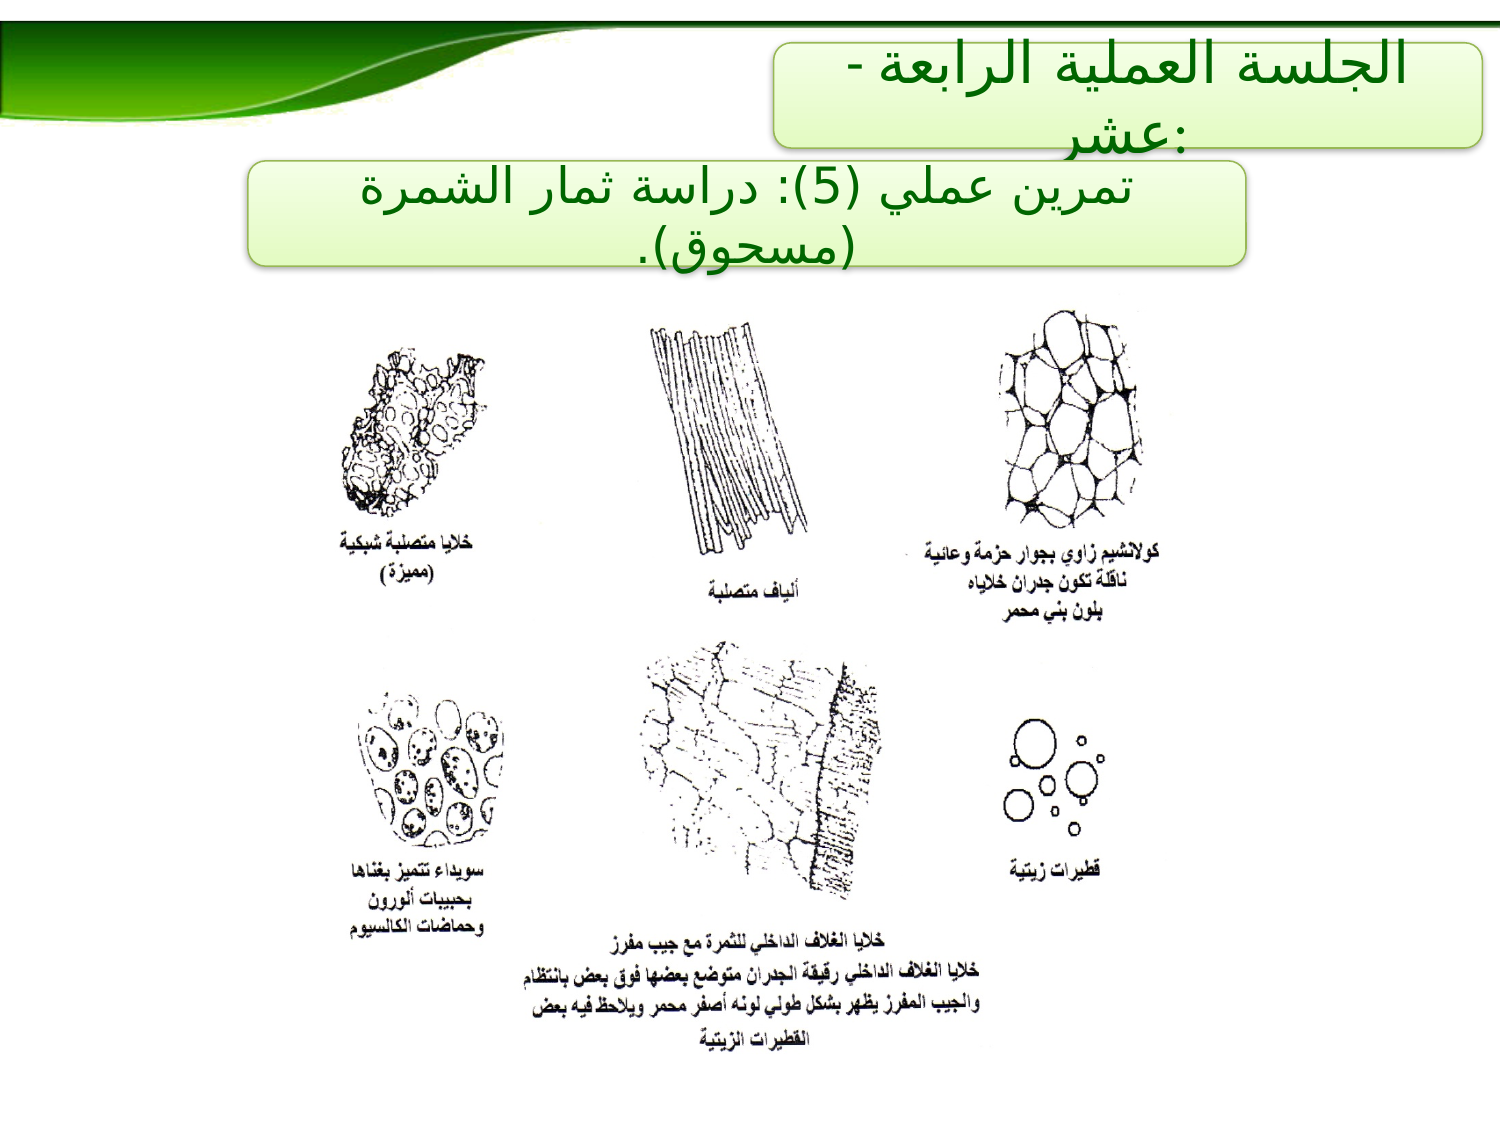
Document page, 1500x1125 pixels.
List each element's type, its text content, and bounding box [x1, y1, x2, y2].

text_box تمرين عملي (5): دراسة ثمار الشمرة (مسحوق). [247, 160, 1247, 267]
text_box - الجلسة العملية الرابعة عشر: [774, 137, 1482, 149]
picture [0, 0, 1500, 130]
picture [298, 290, 1200, 1069]
